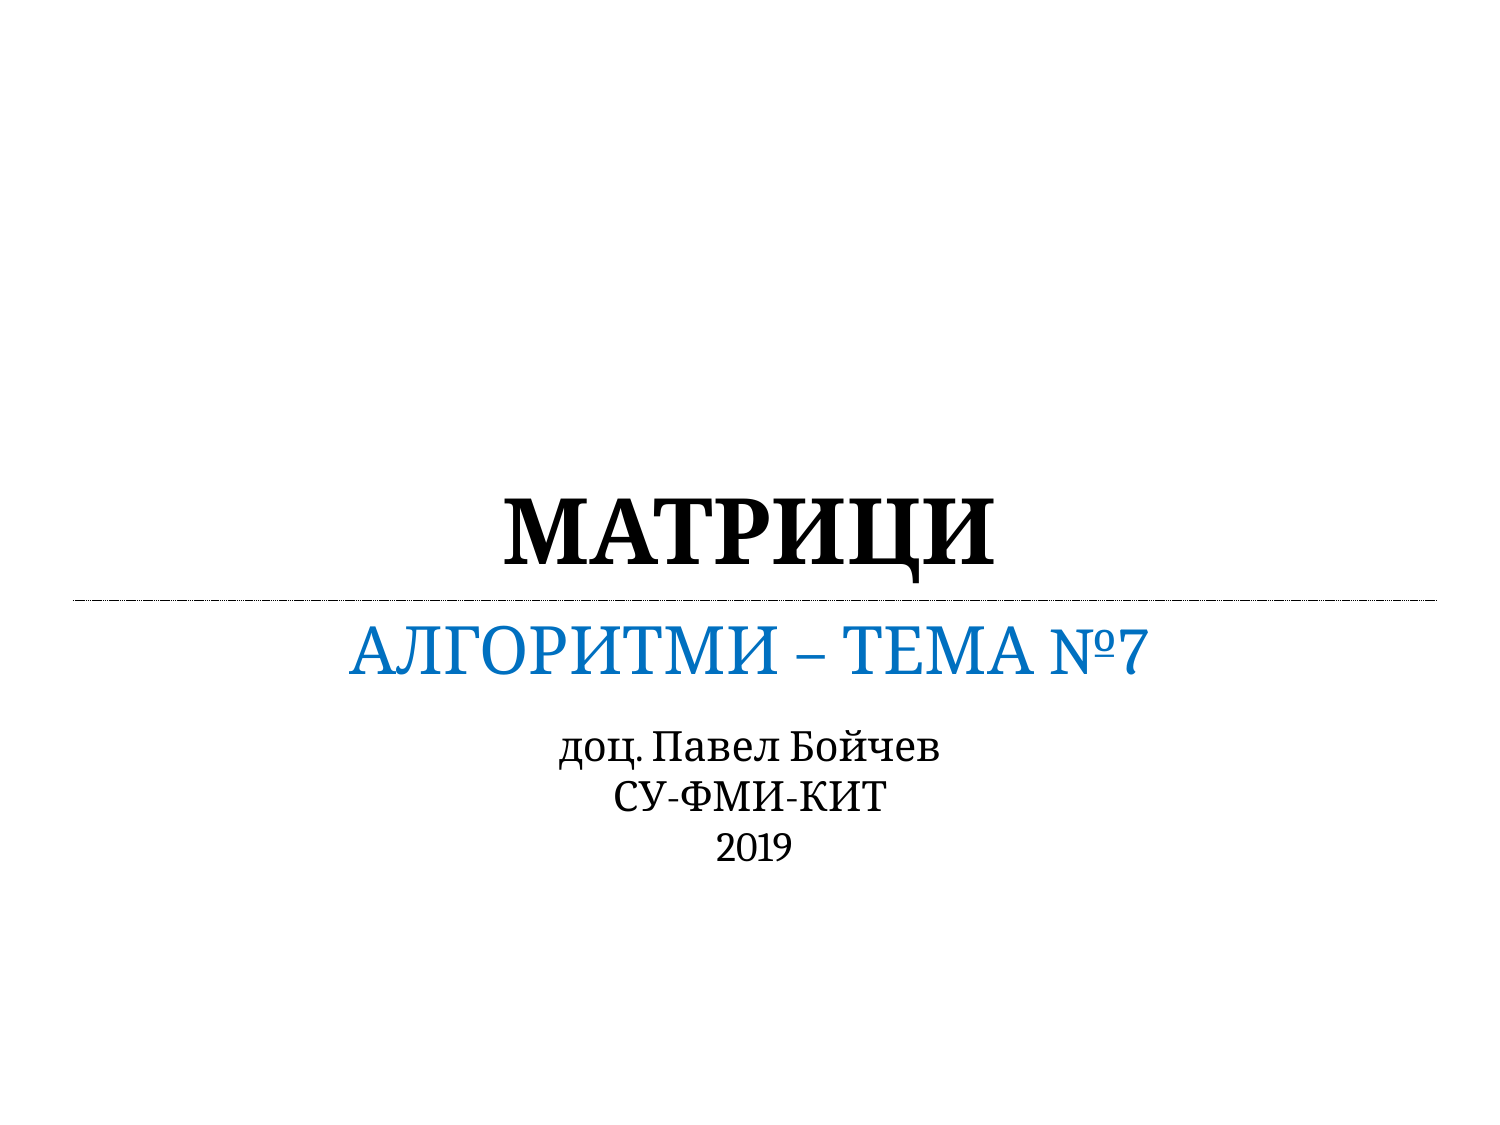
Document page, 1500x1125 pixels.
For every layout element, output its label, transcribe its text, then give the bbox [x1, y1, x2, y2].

subtitle Алгоритми – тема №7 [0, 597, 1500, 716]
title Матрици [0, 346, 1500, 594]
